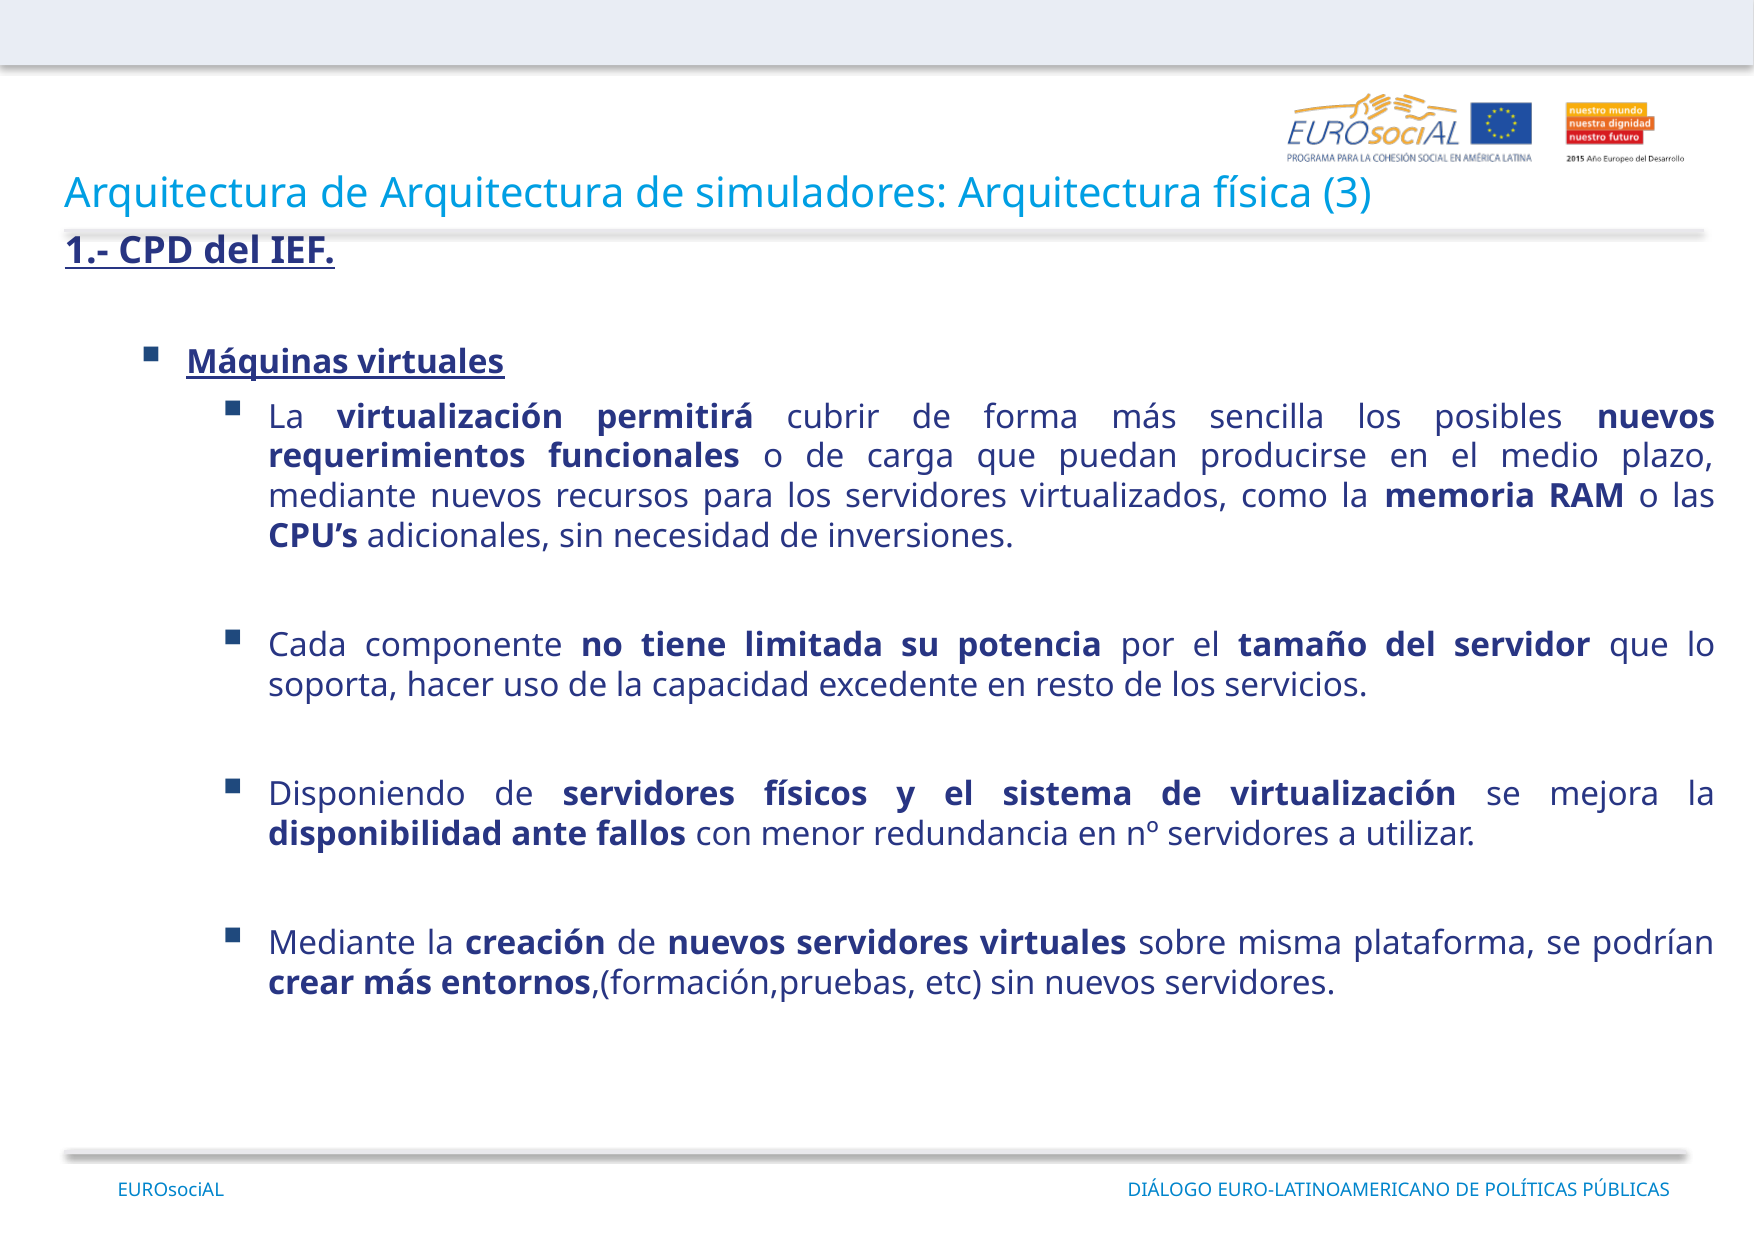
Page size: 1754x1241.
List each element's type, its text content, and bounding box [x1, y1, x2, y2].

text_box 1.- CPD del IEF. Máquinas virtuales La virtualización permitirá cubrir de forma más sencilla los posibles nuevos requerimientos funcionales o de carga que puedan producirse en el medio plazo, mediante nuevos recursos para los servidores virtualizados, como la memoria RAM o las CPU’s adicionales, sin necesidad de inversiones. Cada componente no tiene limitada su potencia por el tamaño del servidor que lo soporta, hacer uso de la capacidad excedente en resto de los servicios. Disponiendo de servidores físicos y el sistema de virtualización se mejora la disponibilidad ante fallos con menor redundancia en nº servidores a utilizar. Mediante la creación de nuevos servidores virtuales sobre misma plataforma, se podrían crear más entornos,(formación,pruebas, etc) sin nuevos servidores. [64, 206, 1716, 1129]
picture [1278, 88, 1692, 173]
text_box Arquitectura de Arquitectura de simuladores: Arquitectura física (3) [49, 158, 1628, 233]
